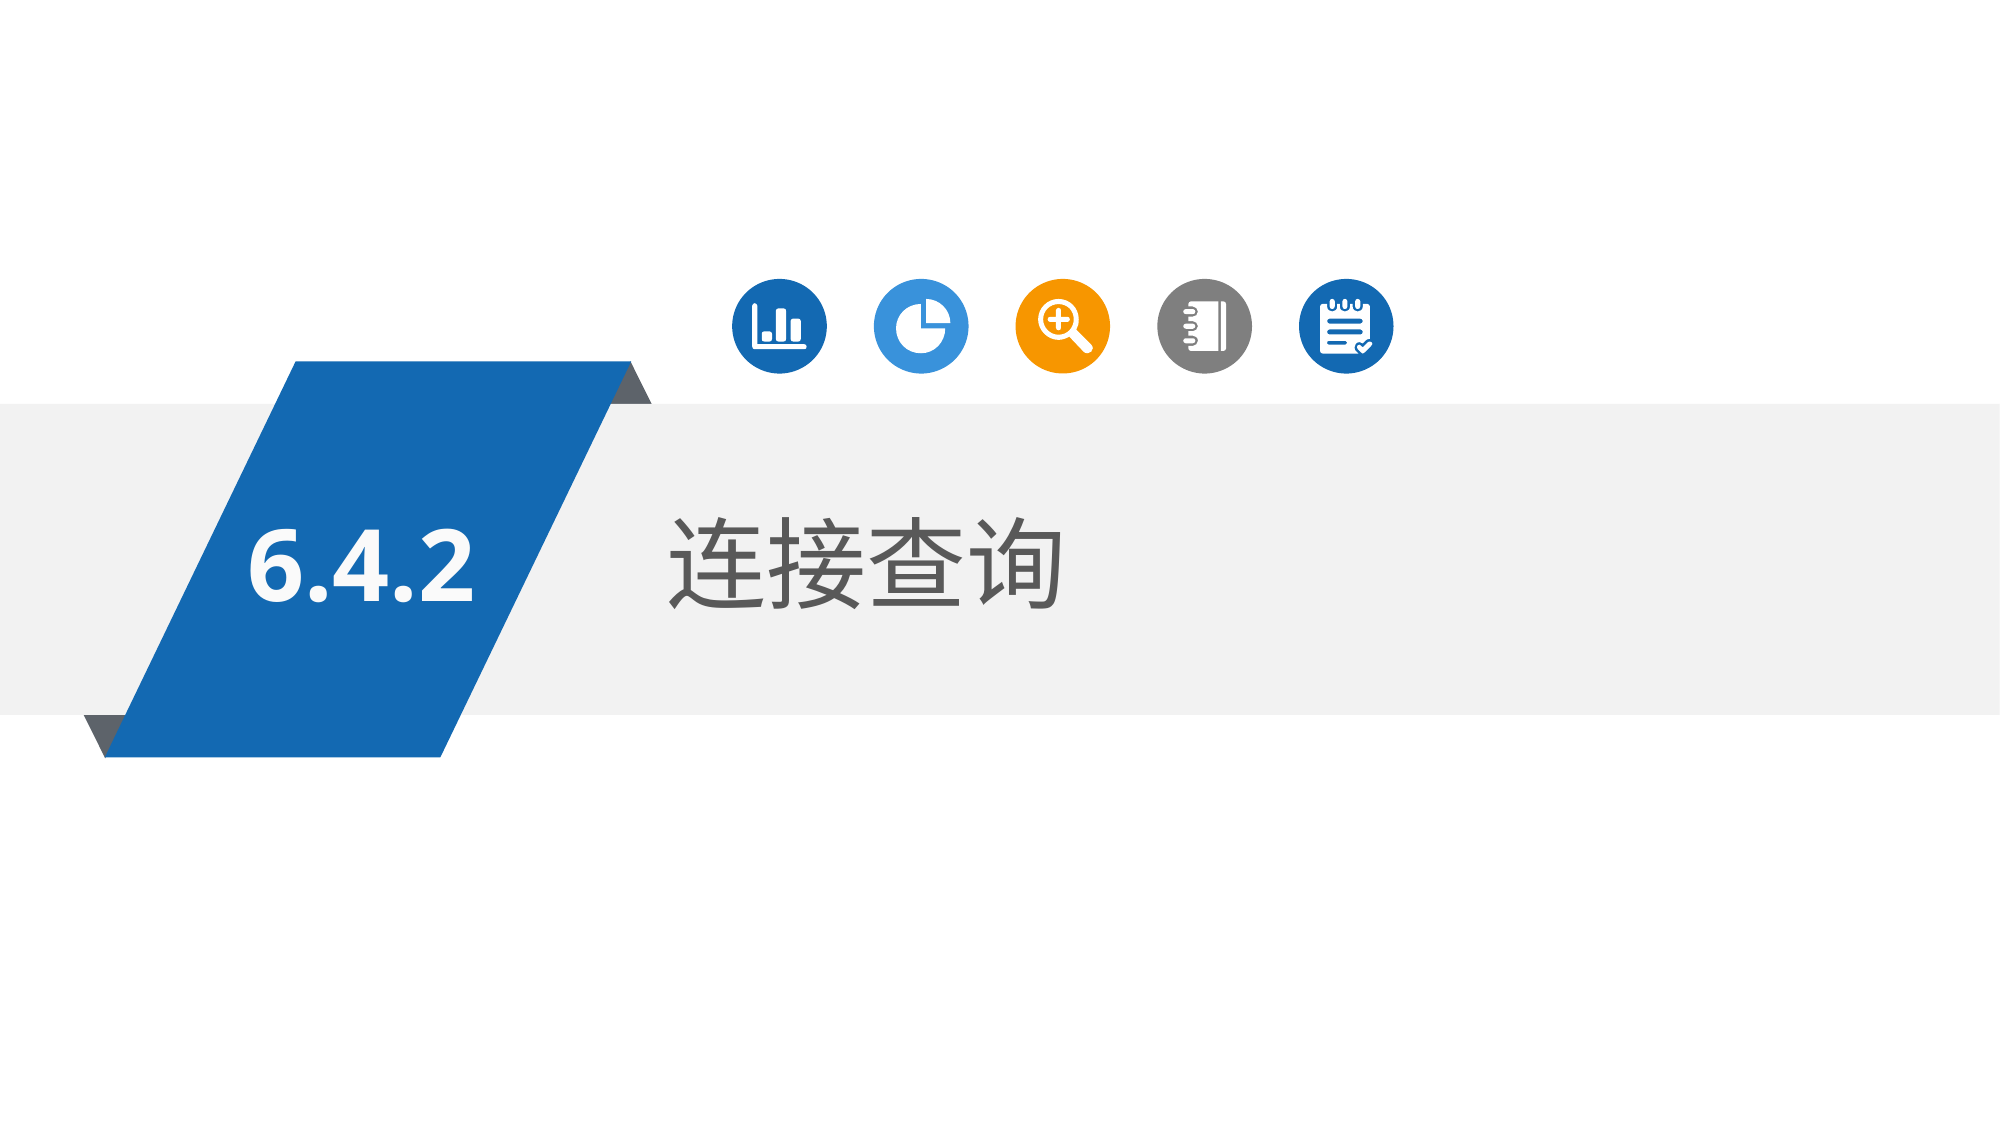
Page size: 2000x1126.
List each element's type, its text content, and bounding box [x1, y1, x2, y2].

text_box 连接查询 [651, 494, 1612, 630]
text_box 6.4.2 [232, 494, 517, 630]
